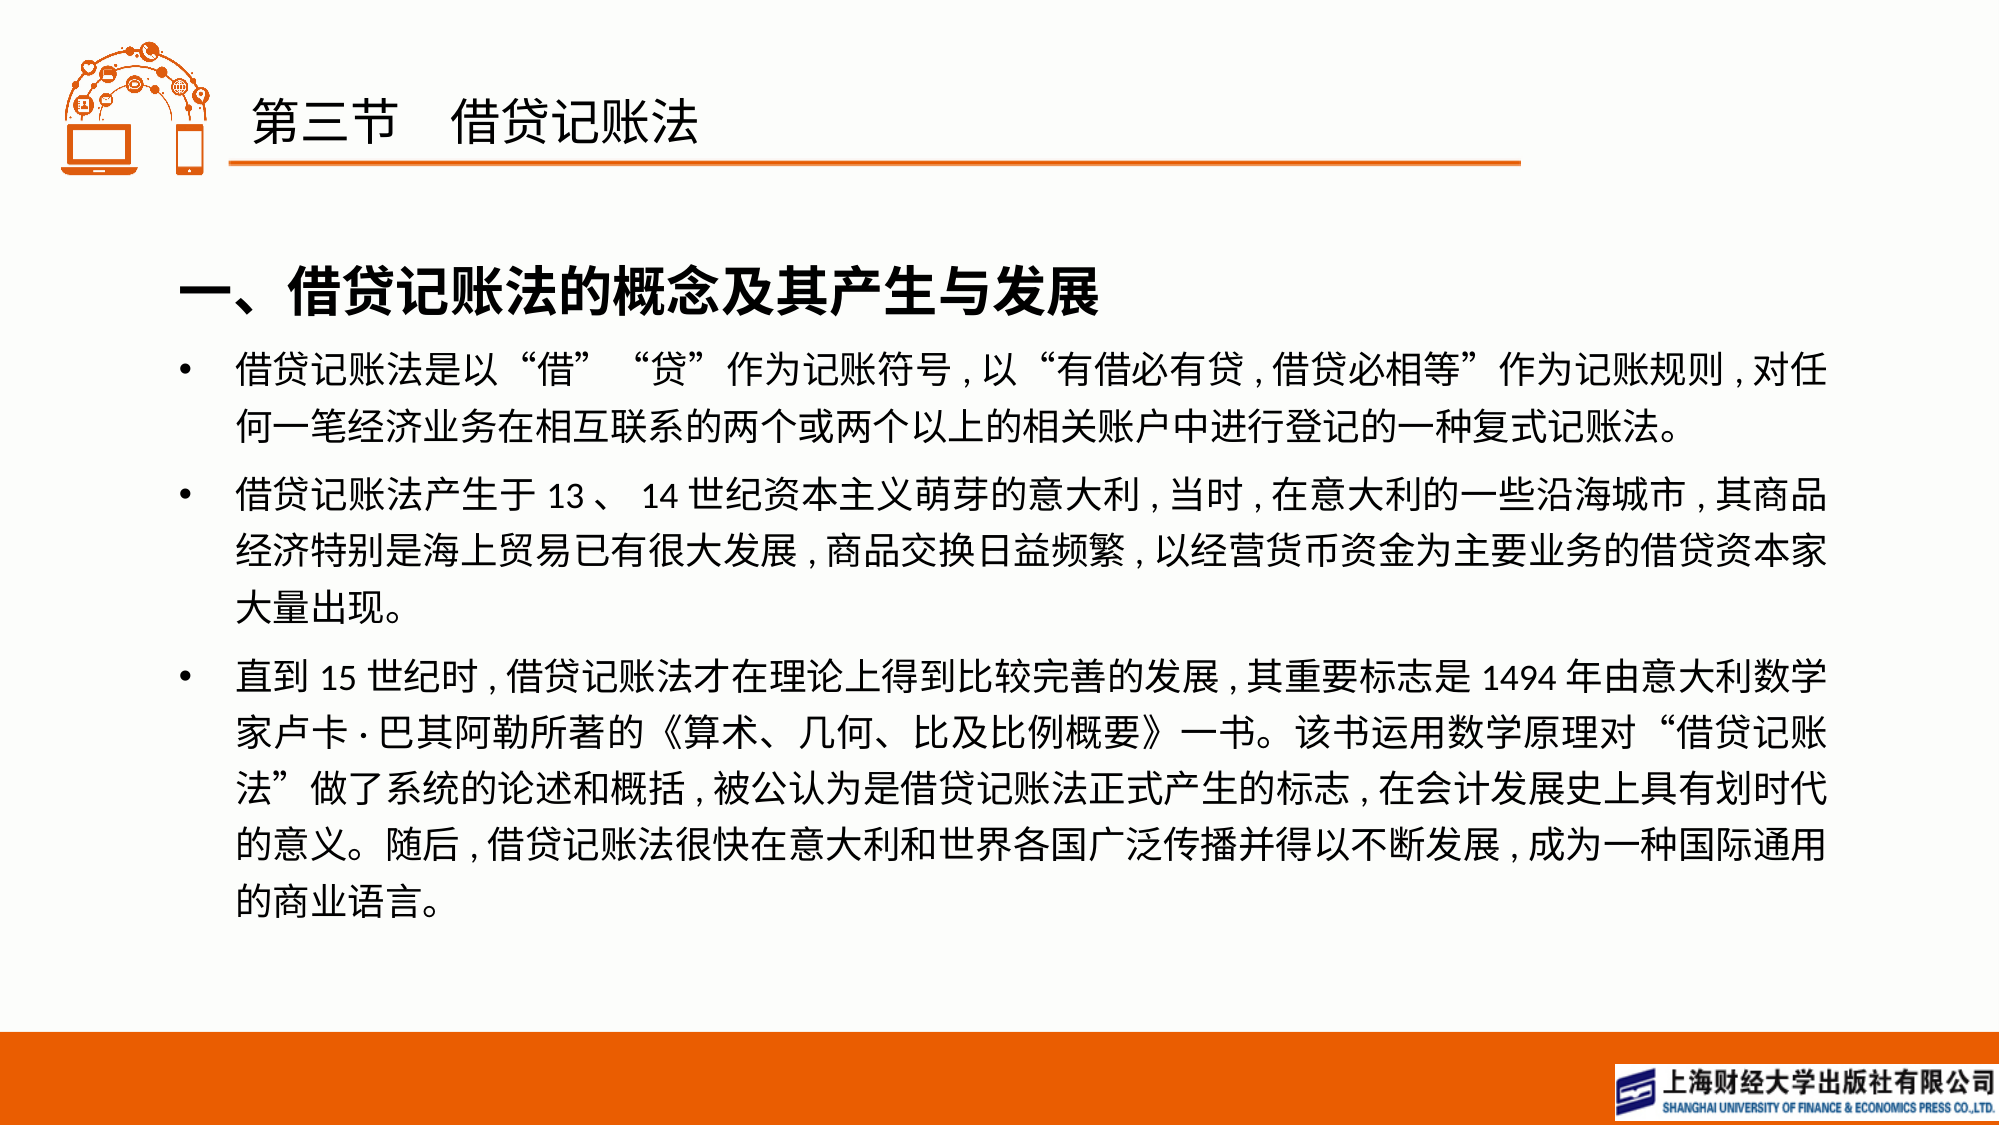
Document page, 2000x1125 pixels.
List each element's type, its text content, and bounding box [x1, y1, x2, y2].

list 一、借贷记账法的概念及其产生与发展 借贷记账法是以“借”“贷”作为记账符号,以“有借必有贷,借贷必相等”作为记账规则,对任何一笔经济业务在相互联系的两个或两个以上的相关账户中进行登记的一种复式记账法。 借贷记账法产生于13、14世纪资本主义萌芽的意大利,当时,在意大利的一些沿海城市,其商品经济特别是海上贸易已有很大发展,商品交换日益频繁,以经营货币资金为主要业务的借贷资本家大量出现。 直到15世纪时,借贷记账法才在理论上得到比较完善的发展,其重要标志是1494年由意大利数学家卢卡·巴其阿勒所著的《算术、几何、比及比例概要》一书。该书运用数学原理对“借贷记账法”做了系统的论述和概括,被公认为是借贷记账法正式产生的标志,在会计发展史上具有划时代的意义。随后,借贷记账法很快在意大利和世界各国广泛传播并得以不断发展,成为一种国际通用的商业语言。 [163, 227, 1844, 1049]
title 第三节 借贷记账法 [235, 82, 1605, 189]
picture [0, 0, 2000, 1125]
